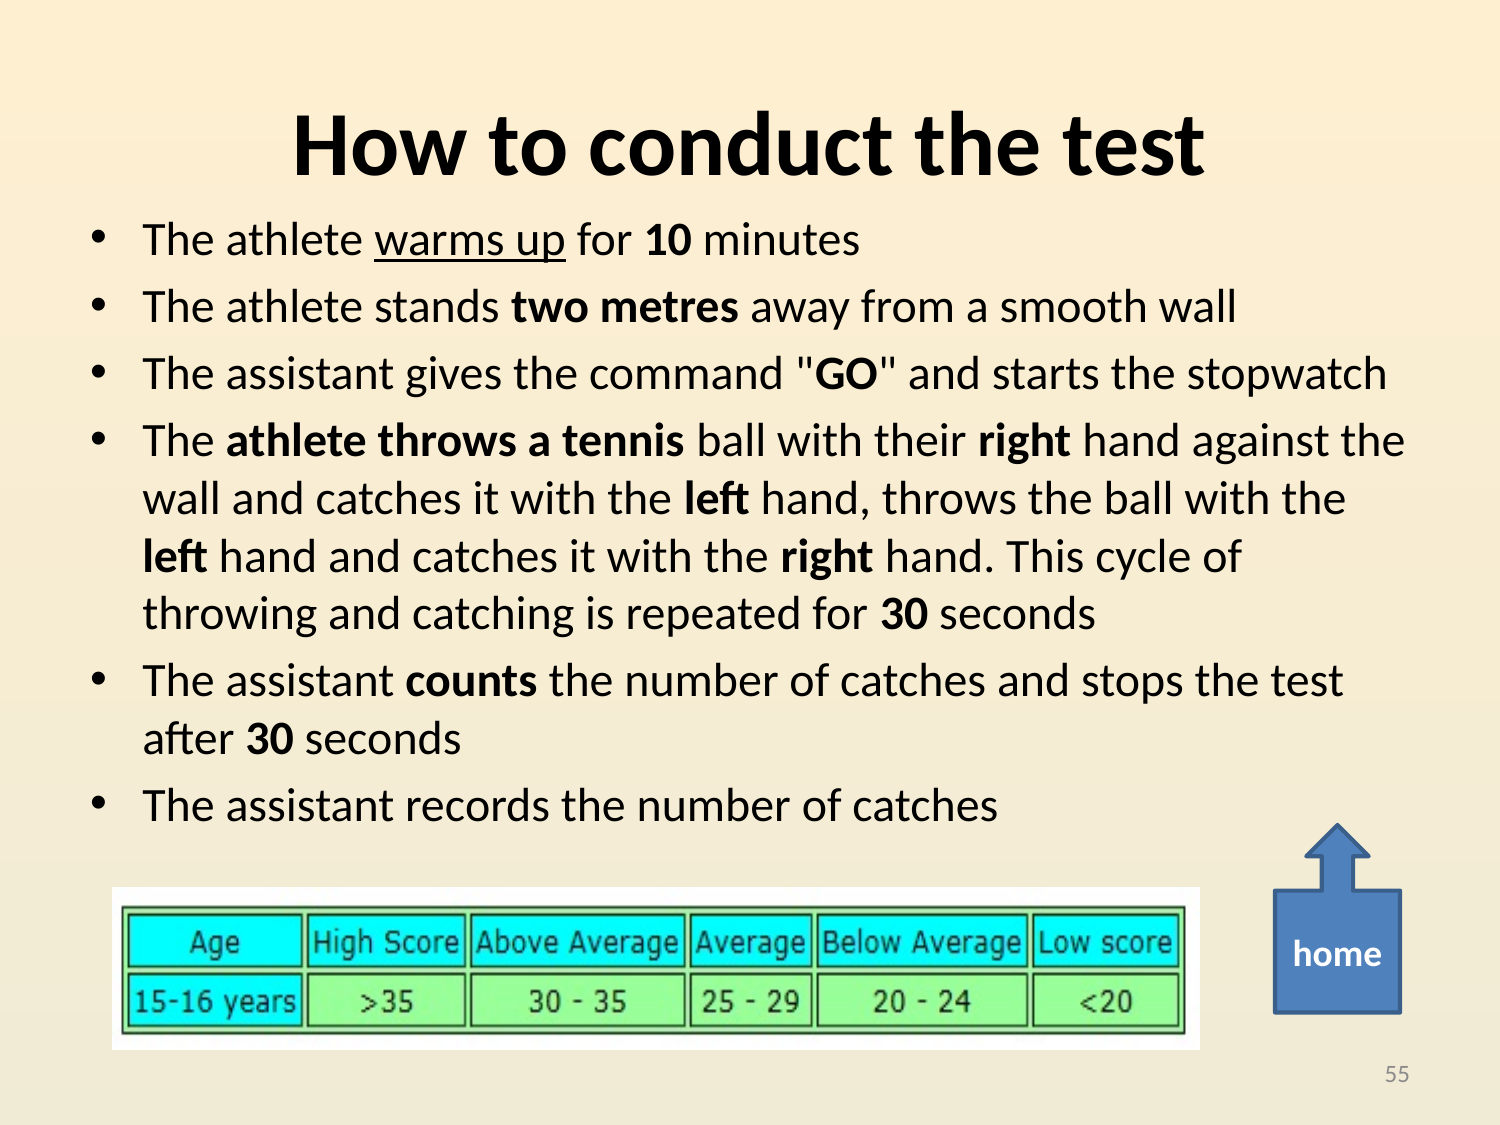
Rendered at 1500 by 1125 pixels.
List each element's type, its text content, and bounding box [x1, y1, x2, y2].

slide_number 55 [1074, 1042, 1425, 1103]
title How to conduct the test [75, 45, 1425, 200]
list The athlete warms up for 10 minutes The athlete stands two metres away from a smooth wall The assistant gives the command "GO" and starts the stopwatch The athlete throws a tennis ball with their right hand against the wall and catches it with the left hand, throws the ball with the left hand and catches it with the right hand. This cycle of throwing and catching is repeated for 30 seconds The assistant counts the number of catches and stops the test after 30 seconds The assistant records the number of catches [75, 200, 1425, 888]
text_box home [1272, 822, 1403, 1015]
picture [112, 887, 1201, 1051]
